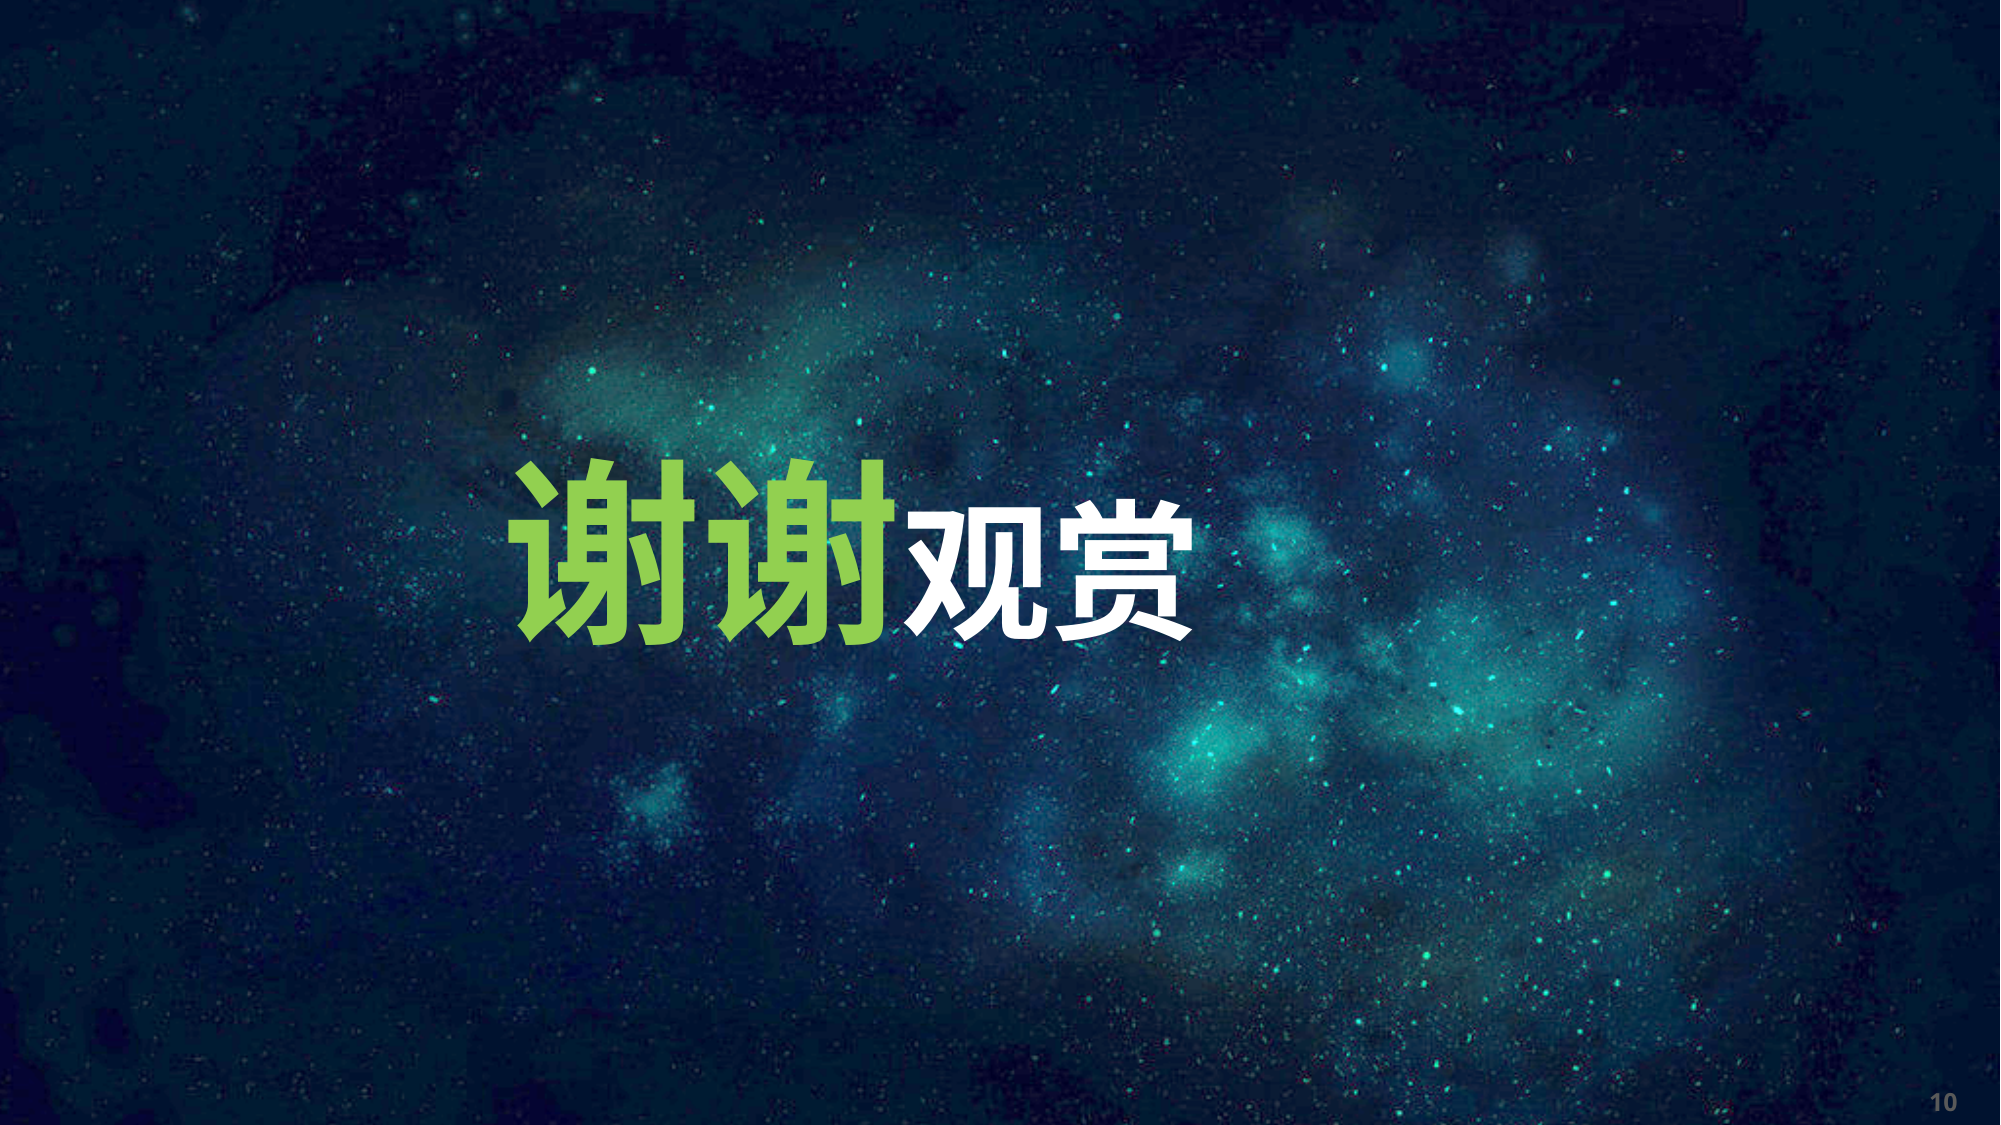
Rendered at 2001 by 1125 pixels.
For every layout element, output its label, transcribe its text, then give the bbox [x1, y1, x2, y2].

text_box 谢谢观赏 [314, 420, 1804, 676]
picture [0, 0, 2000, 1125]
